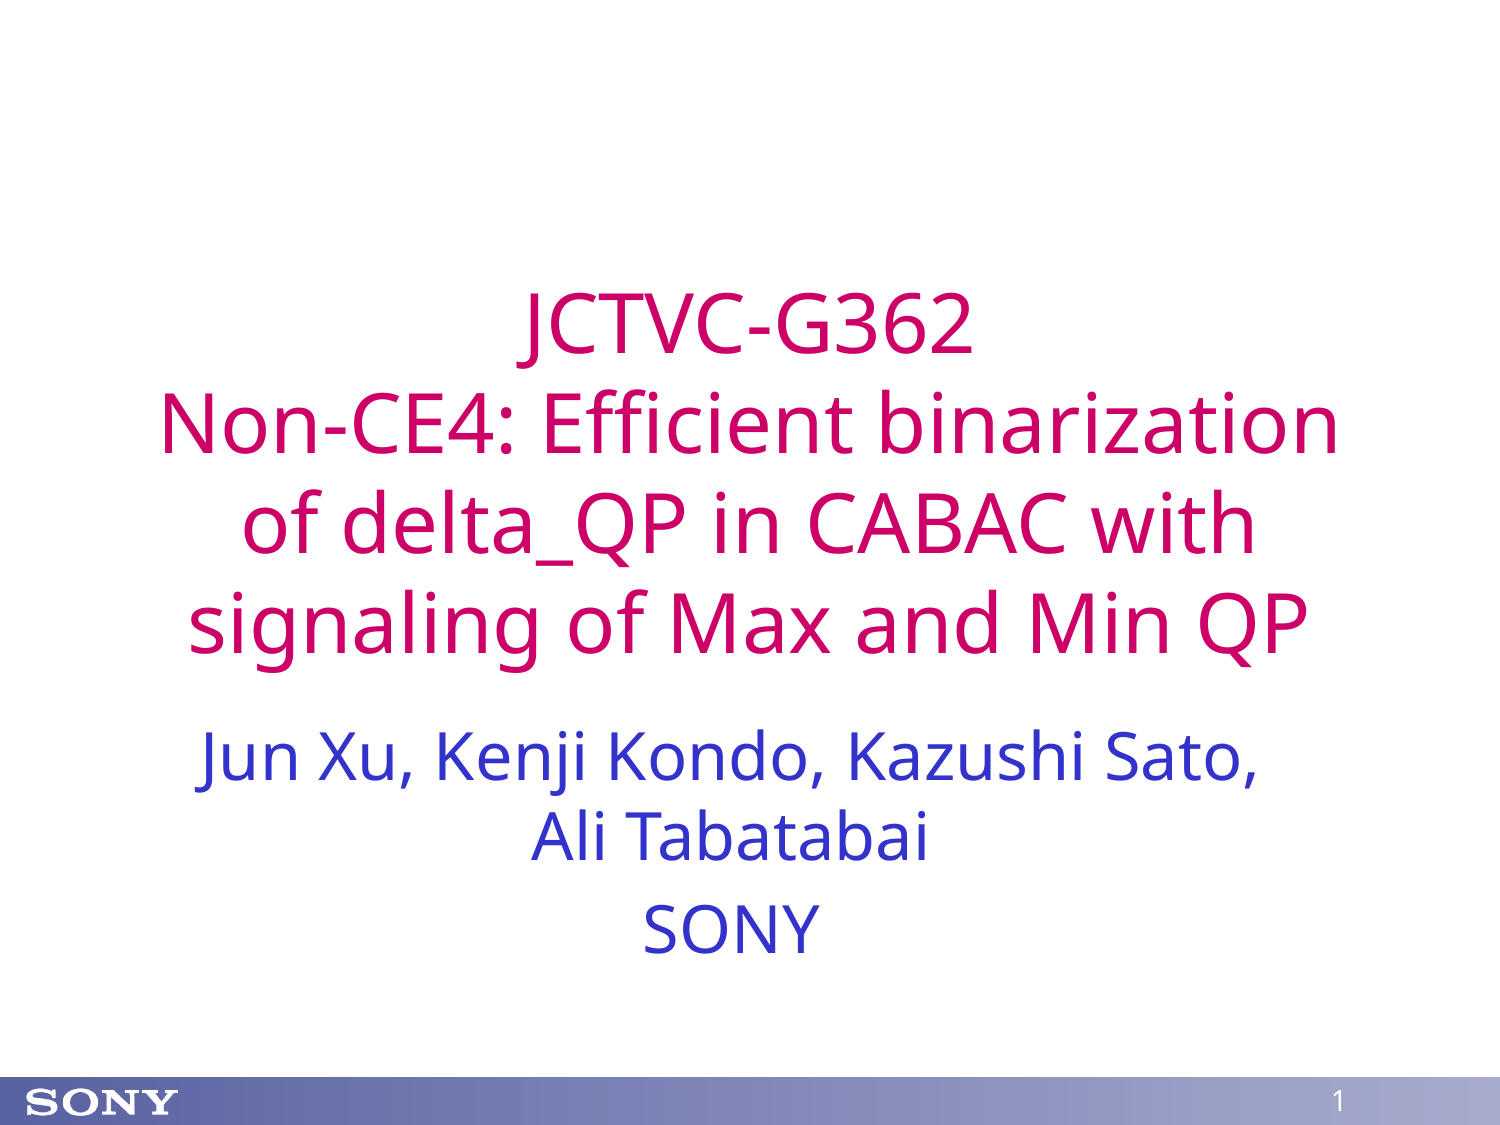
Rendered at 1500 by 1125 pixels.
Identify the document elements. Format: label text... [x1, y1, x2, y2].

picture [26, 1088, 178, 1116]
title JCTVC-G362 Non-CE4: Efficient binarization of delta_QP in CABAC with signaling of Max and Min QP [112, 260, 1388, 680]
subtitle Jun Xu, Kenji Kondo, Kazushi Sato, Ali Tabatabai SONY [168, 705, 1294, 994]
slide_number 1 [1049, 1074, 1363, 1125]
